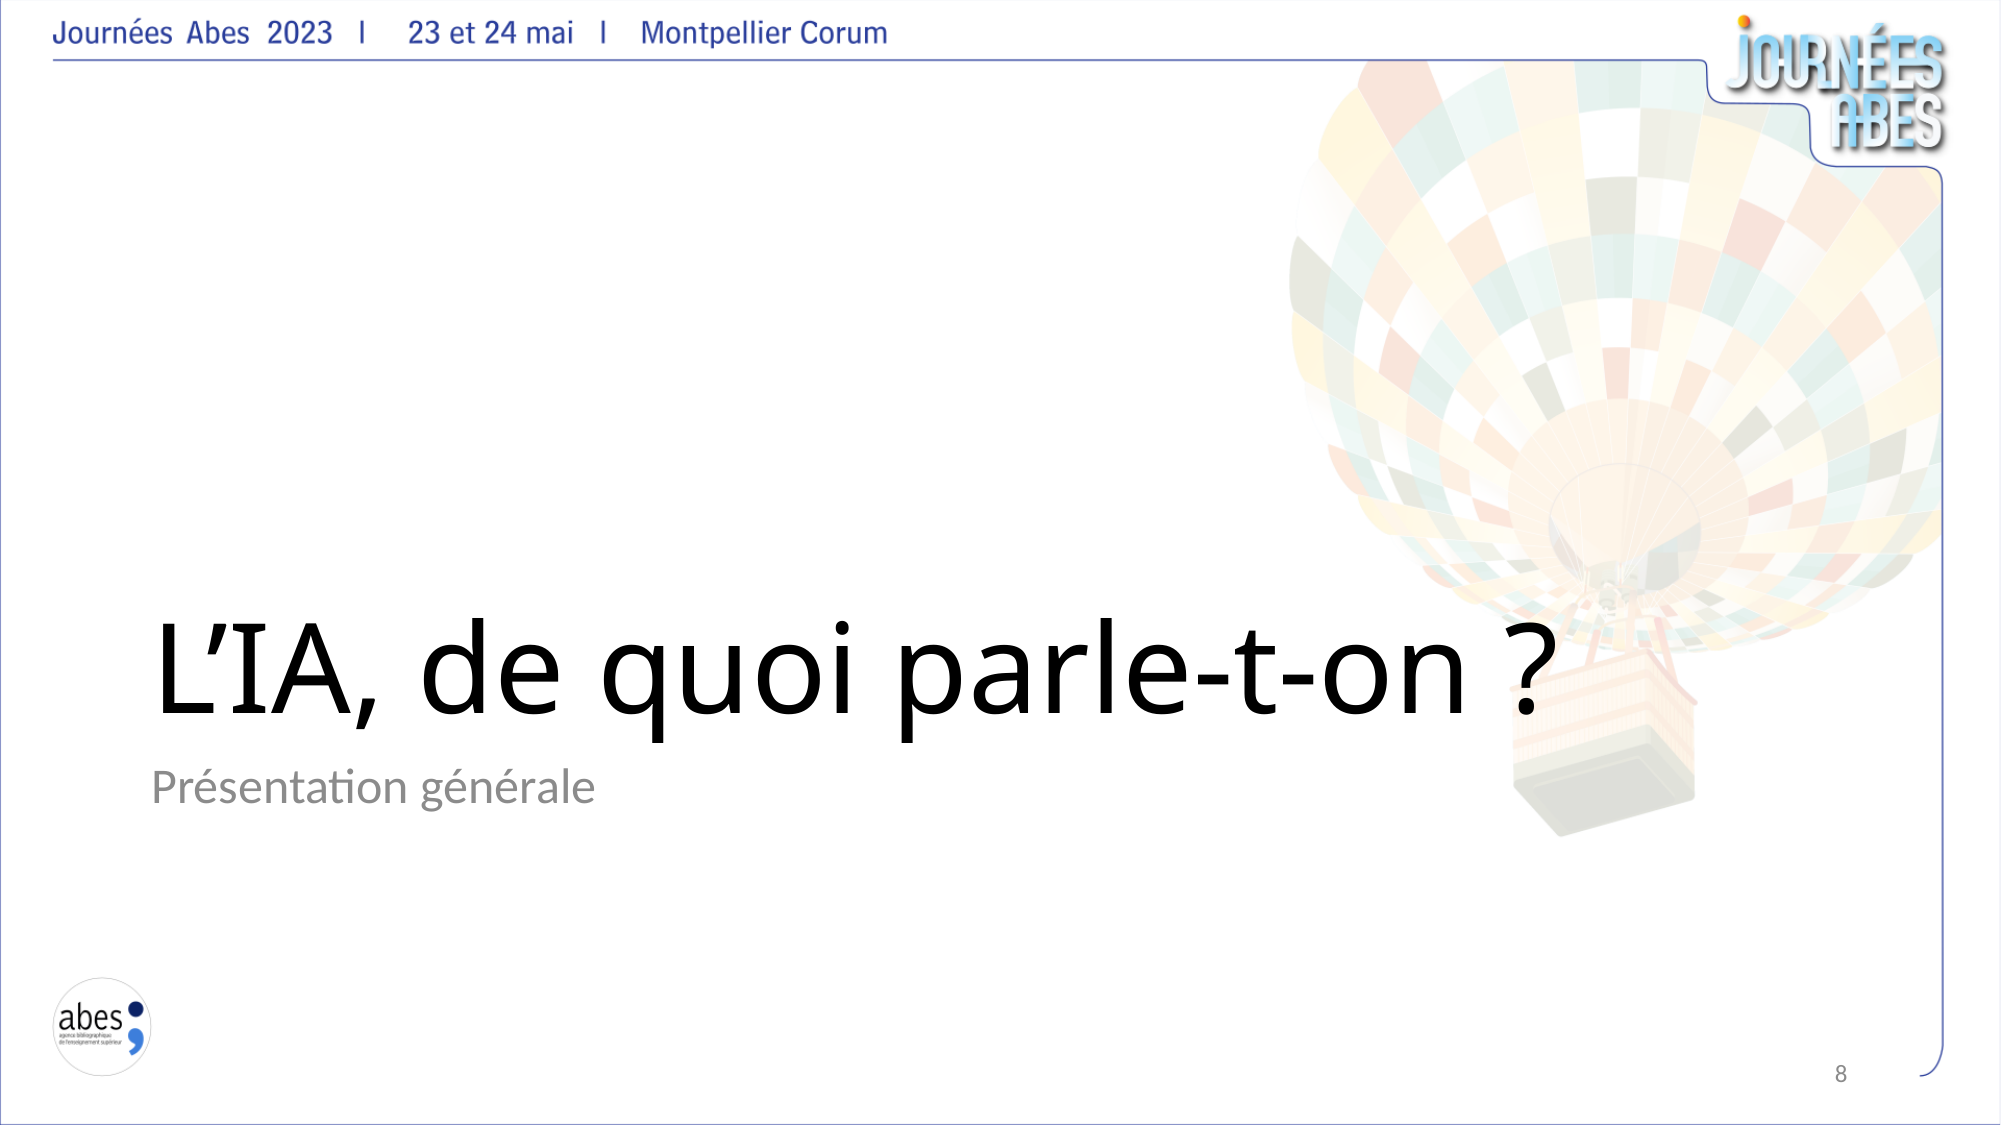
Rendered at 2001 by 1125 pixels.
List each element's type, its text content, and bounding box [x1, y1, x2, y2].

picture [0, 0, 2001, 1125]
list Présentation générale [136, 752, 1862, 999]
title L’IA, de quoi parle-t-on ? [136, 280, 1862, 749]
slide_number 8 [1412, 1042, 1863, 1103]
